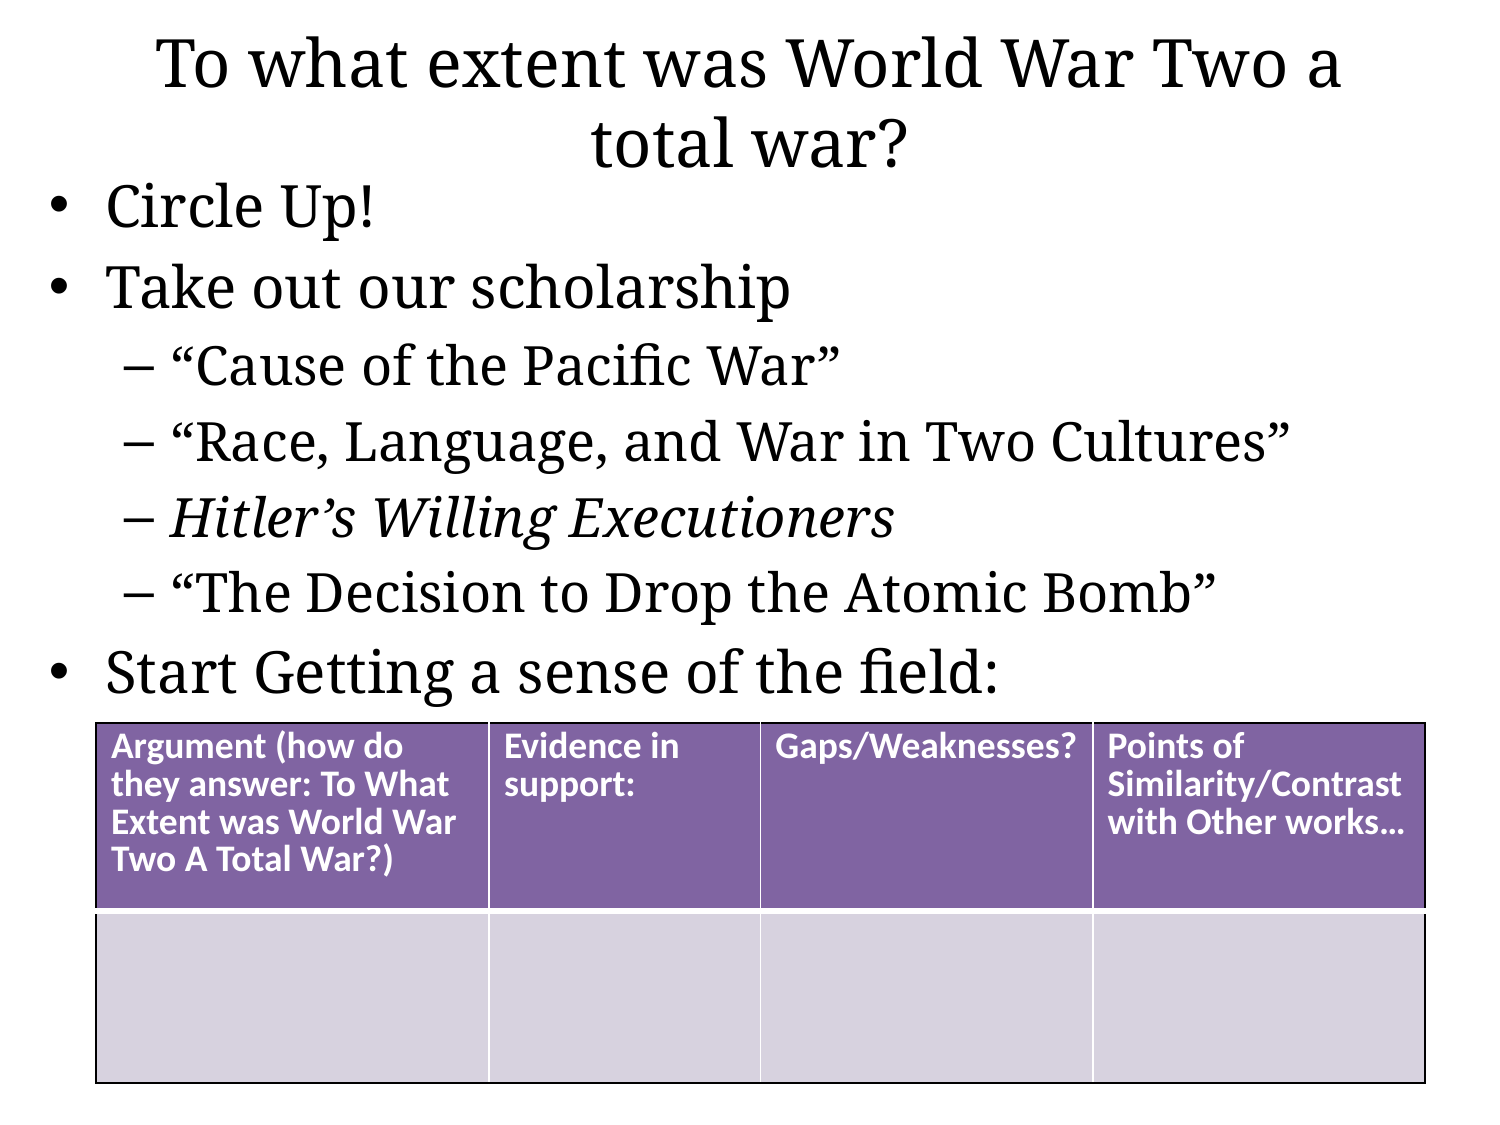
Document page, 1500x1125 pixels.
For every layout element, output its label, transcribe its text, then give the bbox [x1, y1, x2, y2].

title To what extent was World War Two a total war? [75, 7, 1425, 161]
table_header Points of Similarity/Contrast with Other works… [1094, 724, 1424, 908]
table_cell [1094, 914, 1424, 1082]
list Circle Up! Take out our scholarship “Cause of the Pacific War” “Race, Language, and War in Two Cultures” Hitler’s Willing Executioners “The Decision to Drop the Atomic Bomb” Start Getting a sense of the field: [33, 161, 1425, 904]
table_header Argument (how do they answer: To What Extent was World War Two A Total War?) [97, 724, 488, 908]
table_header Evidence in support: [490, 724, 760, 908]
table_header Gaps/Weaknesses? [761, 724, 1092, 908]
table_cell [97, 914, 488, 1082]
table_cell [761, 914, 1092, 1082]
table_cell [490, 914, 760, 1082]
